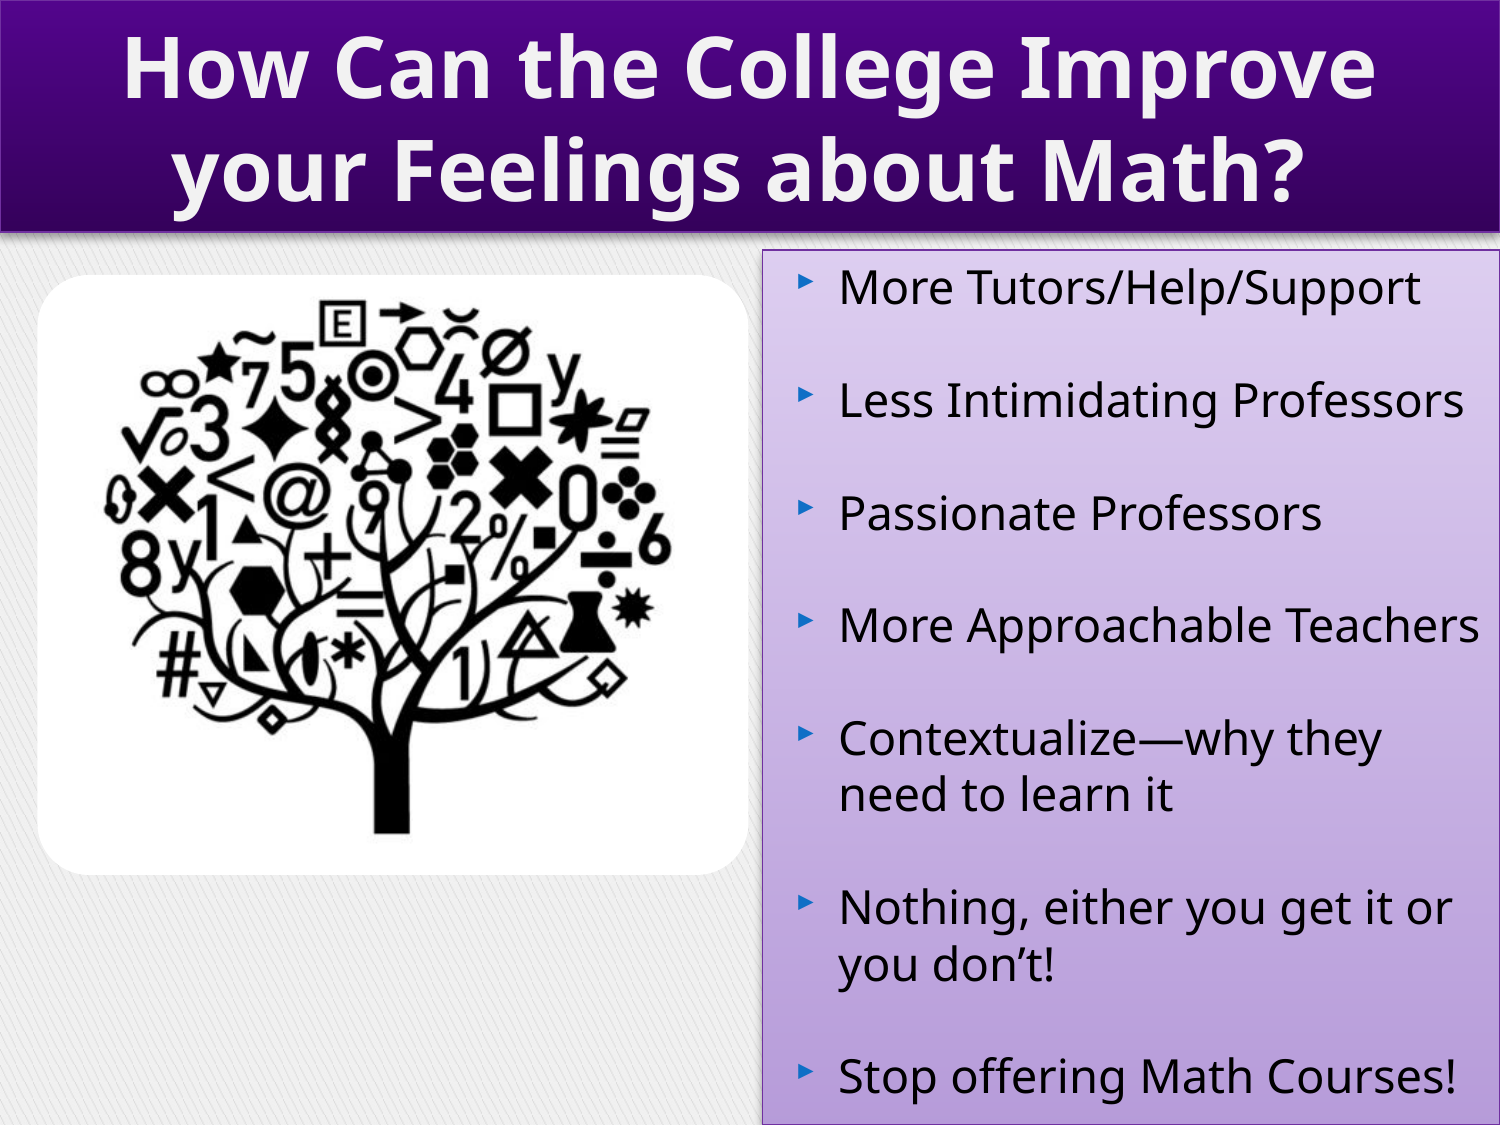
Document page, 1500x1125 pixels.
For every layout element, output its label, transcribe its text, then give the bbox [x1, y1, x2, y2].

title How Can the College Improve your Feelings about Math? [0, 0, 1500, 233]
list More Tutors/Help/Support Less Intimidating Professors Passionate Professors More Approachable Teachers Contextualize—why they need to learn it Nothing, either you get it or you don’t! Stop offering Math Courses! [762, 249, 1500, 1125]
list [37, 274, 749, 876]
